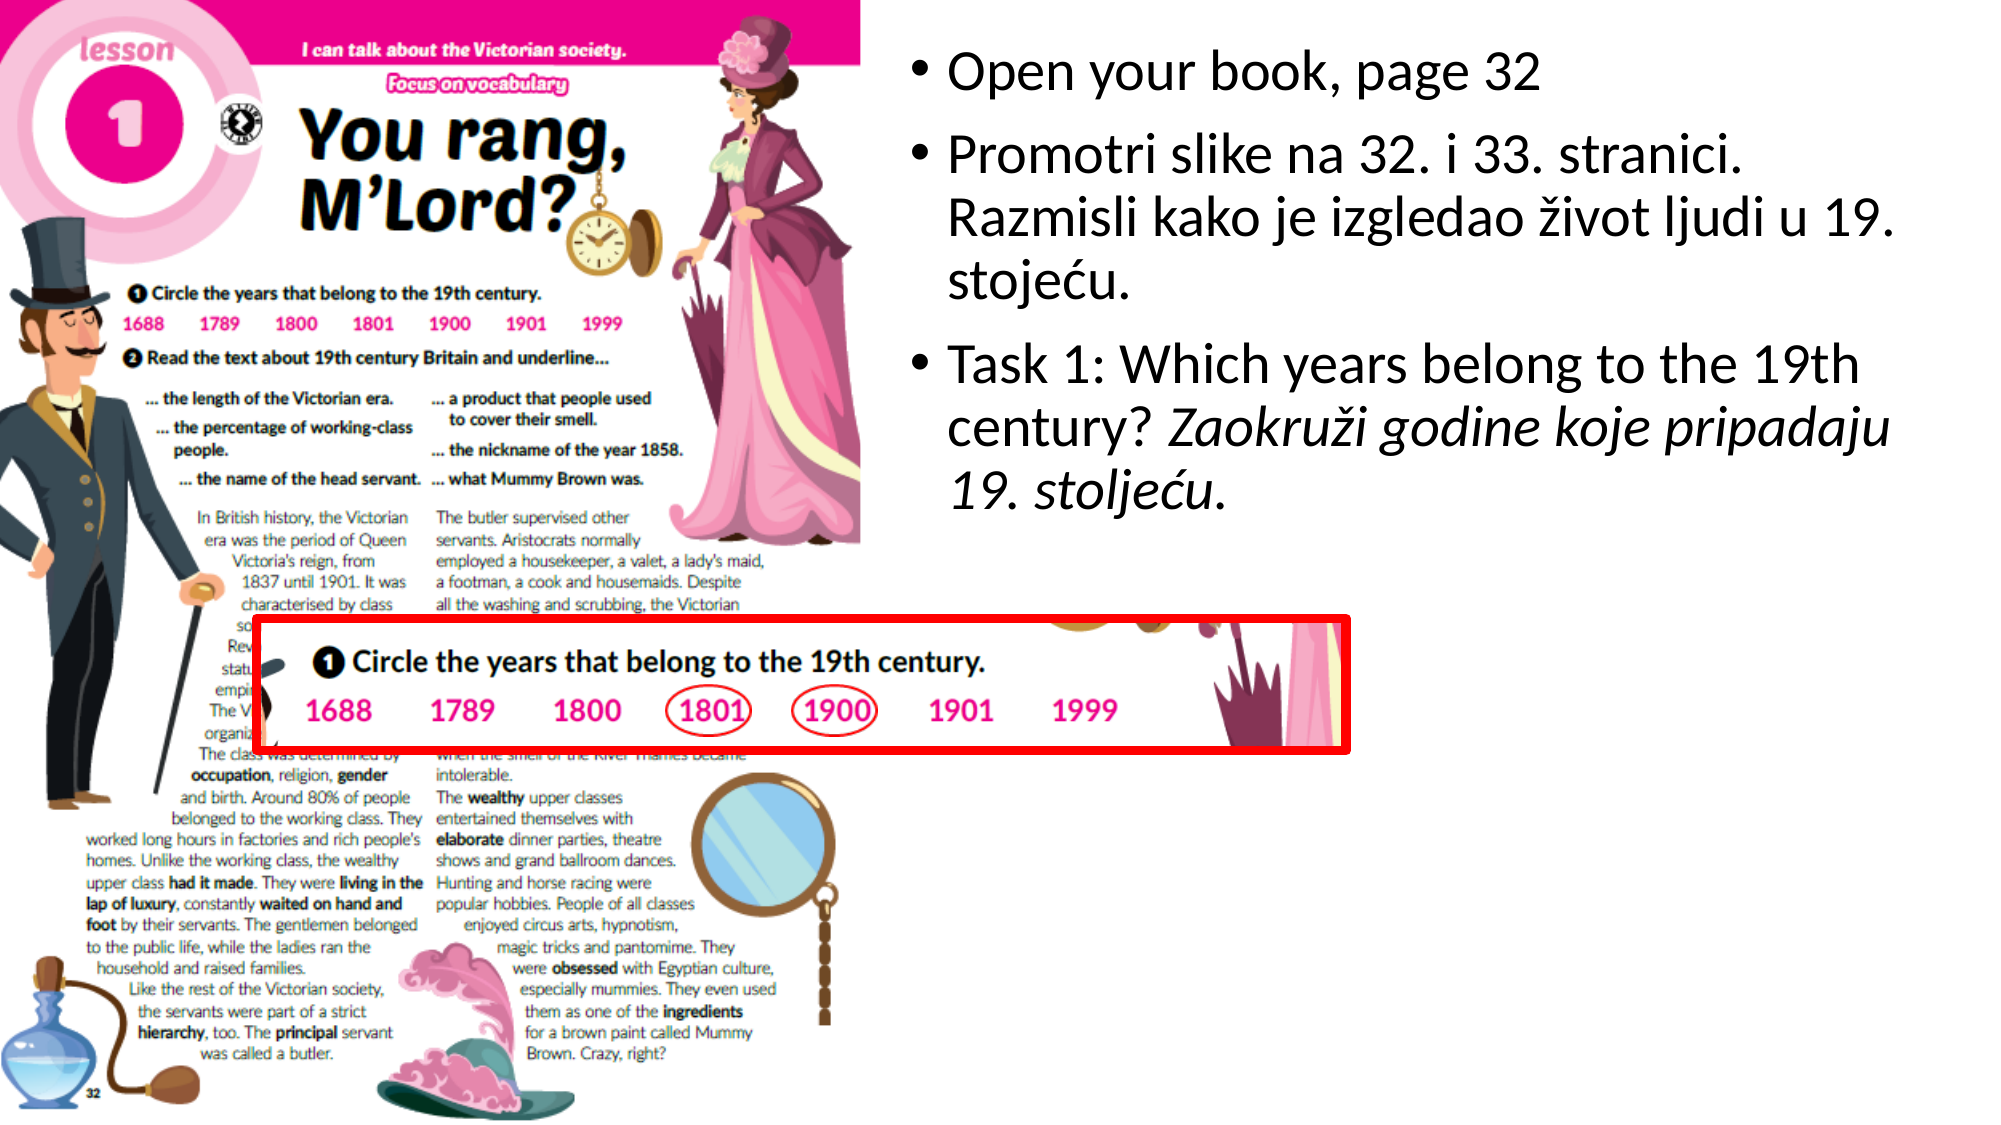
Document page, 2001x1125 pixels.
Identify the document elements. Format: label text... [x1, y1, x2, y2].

list Open your book, page 32 Promotri slike na 32. i 33. stranici. Razmisli kako je izgledao život ljudi u 19. stojeću. Task 1: Which years belong to the 19th century? Zaokruži godine koje pripadaju 19. stoljeću. [894, 32, 1941, 747]
picture [0, 0, 1342, 1125]
